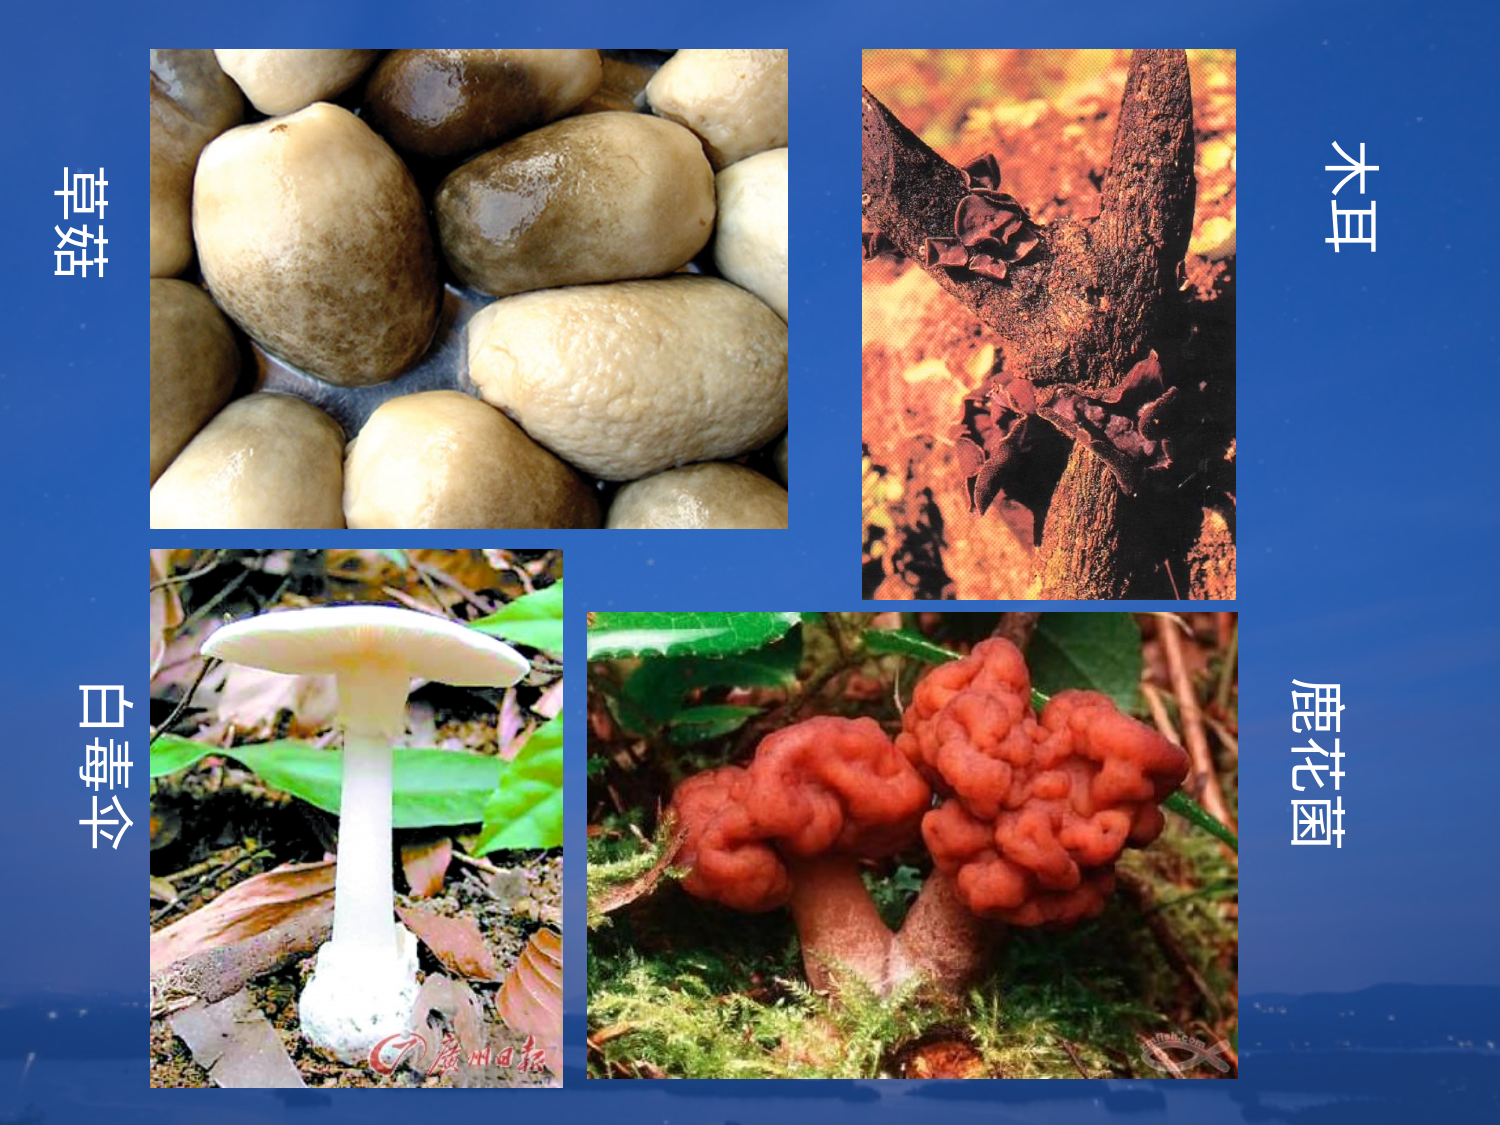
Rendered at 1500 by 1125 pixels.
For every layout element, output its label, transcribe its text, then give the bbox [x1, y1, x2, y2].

picture [149, 49, 788, 529]
text_box 鹿花菌 [1262, 662, 1363, 853]
text_box 木耳 [1296, 125, 1397, 257]
text_box 草菇 [24, 149, 126, 282]
picture [587, 612, 1238, 1079]
picture [149, 549, 563, 1088]
picture [862, 49, 1236, 601]
text_box 白毒伞 [49, 662, 144, 853]
